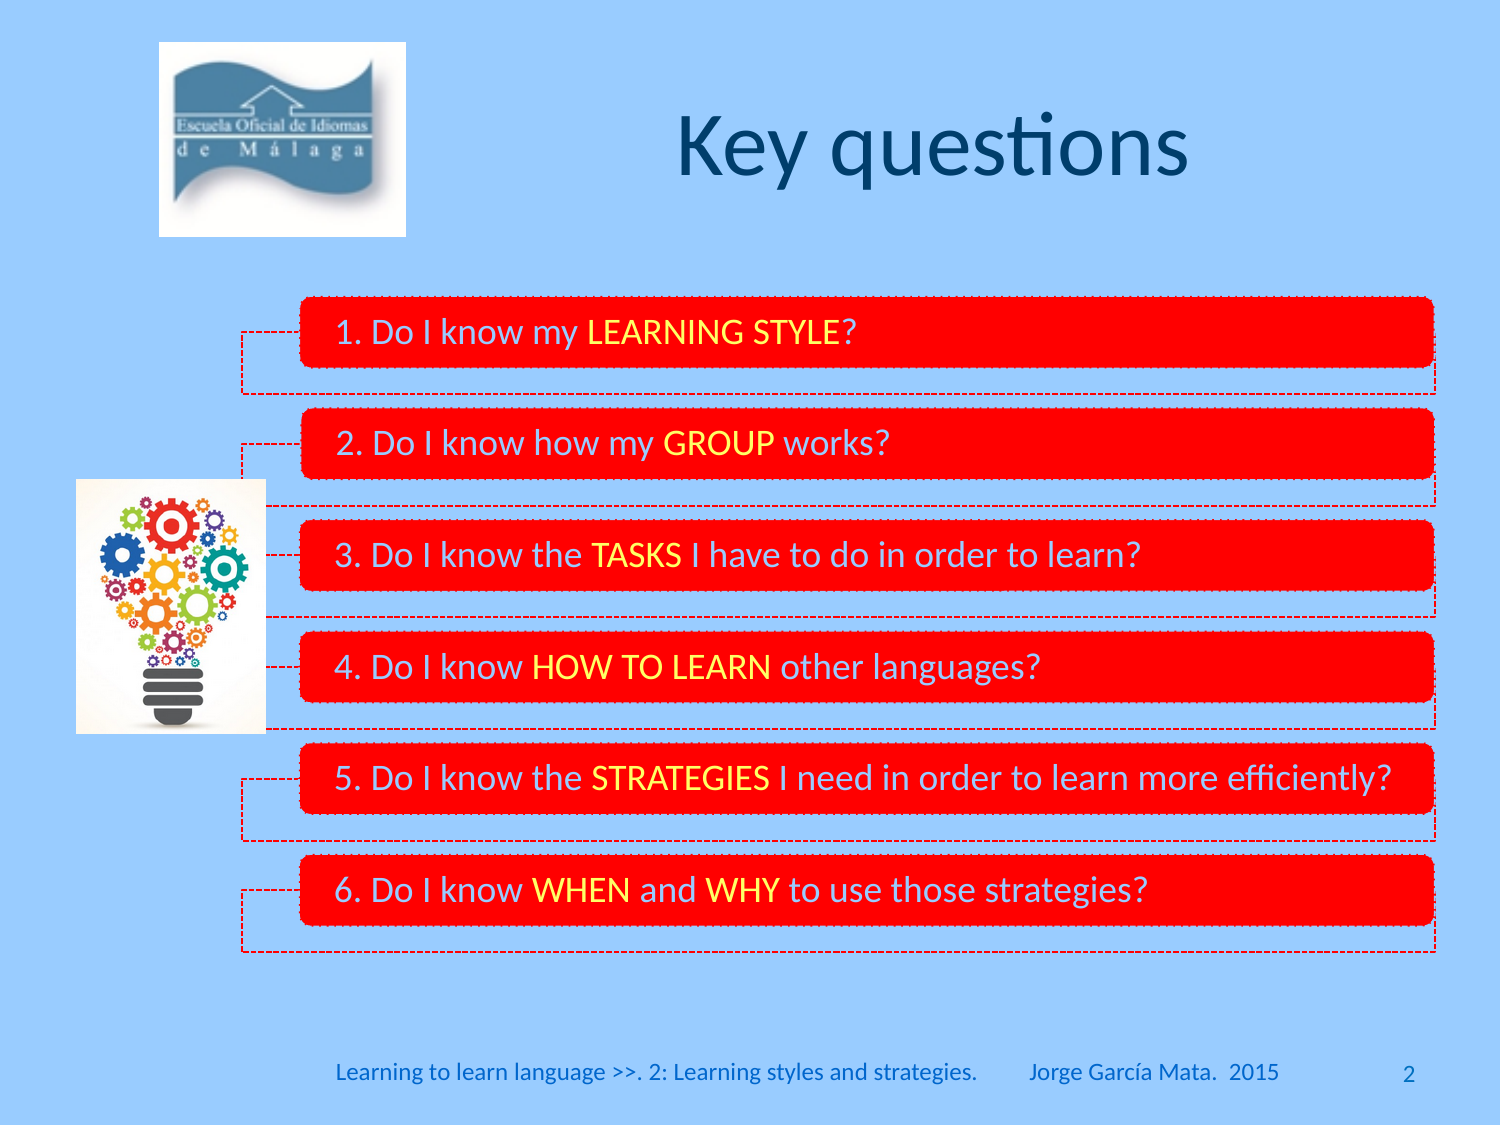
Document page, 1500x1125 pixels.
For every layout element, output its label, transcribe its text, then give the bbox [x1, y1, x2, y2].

slide_number 2 [1387, 1042, 1425, 1103]
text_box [241, 290, 1436, 958]
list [159, 42, 406, 237]
footer Learning to learn language >>. 2: Learning styles and strategies. Jorge García Mata. 2015 [277, 1046, 1341, 1094]
picture [76, 479, 266, 735]
title Key questions [442, 45, 1425, 233]
